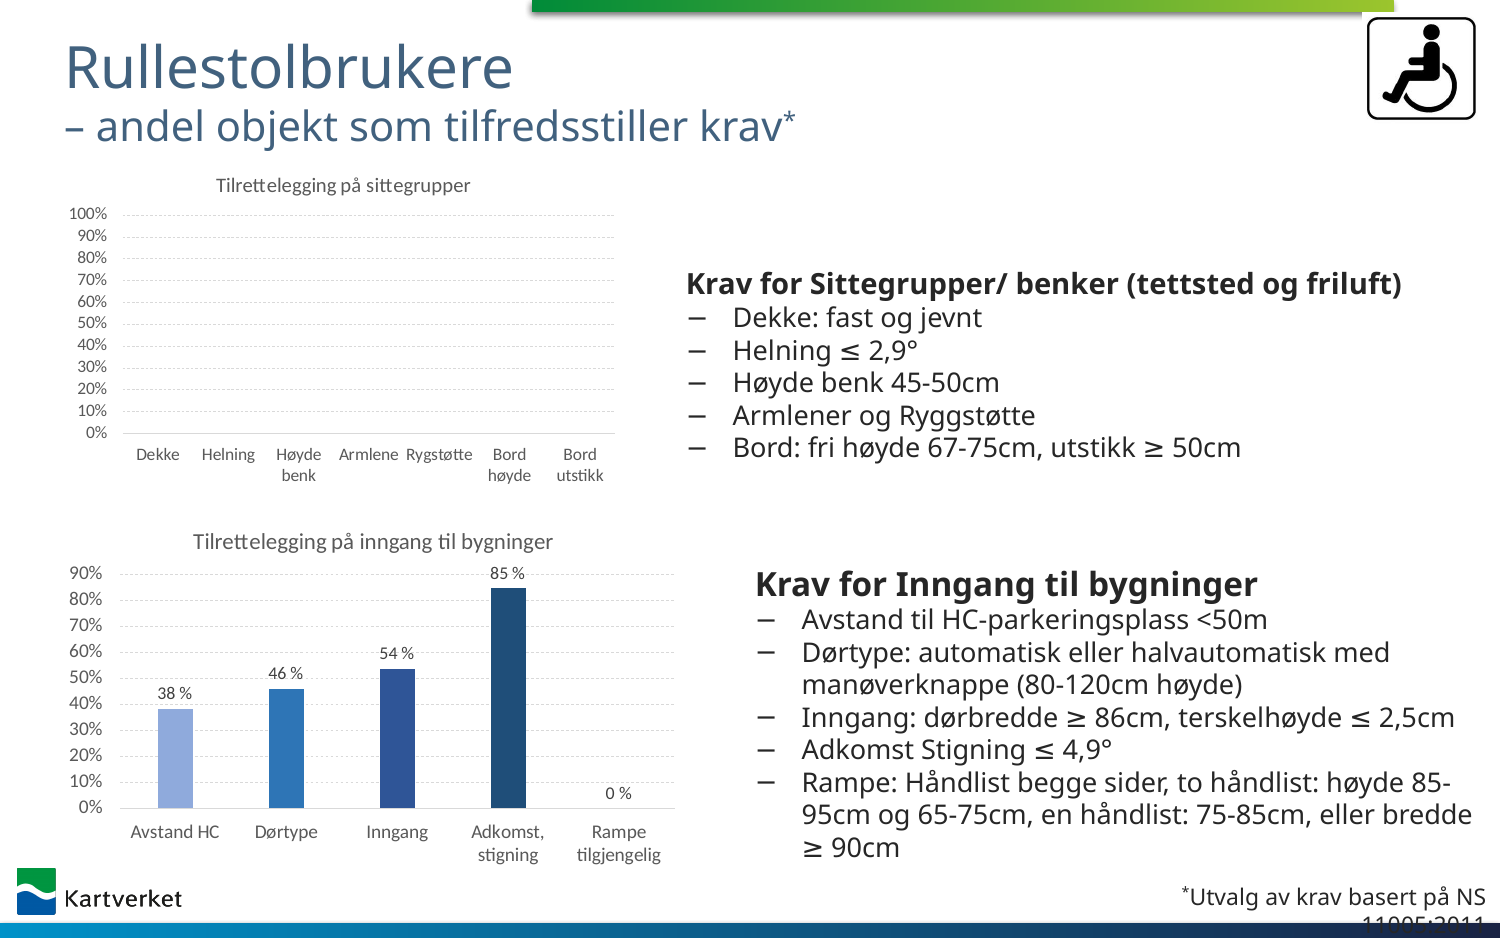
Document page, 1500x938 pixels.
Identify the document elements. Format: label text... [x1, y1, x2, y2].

text_box Krav for Inngang til bygninger Avstand til HC-parkeringsplass <50m Dørtype: automatisk eller halvautomatisk med manøverknappe (80-120cm høyde) Inngang: dørbredde ≥ 86cm, terskelhøyde ≤ 2,5cm Adkomst Stigning ≤ 4,9° Rampe: Håndlist begge sider, to håndlist: høyde 85-95cm og 65-75cm, en håndlist: 75-85cm, eller bredde ≥ 90cm [740, 555, 1491, 870]
picture [62, 166, 625, 492]
picture [1362, 12, 1481, 126]
text_box *Utvalg av krav basert på NS 11005:2011 [1068, 873, 1500, 938]
text_box Rullestolbrukere – andel objekt som tilfredsstiller krav* [49, 25, 1431, 158]
picture [62, 520, 685, 874]
text_box Krav for Sittegrupper/ benker (tettsted og friluft) Dekke: fast og jevnt Helning ≤ 2,9° Høyde benk 45-50cm Armlener og Ryggstøtte Bord: fri høyde 67-75cm, utstikk ≥ 50cm [670, 258, 1418, 471]
